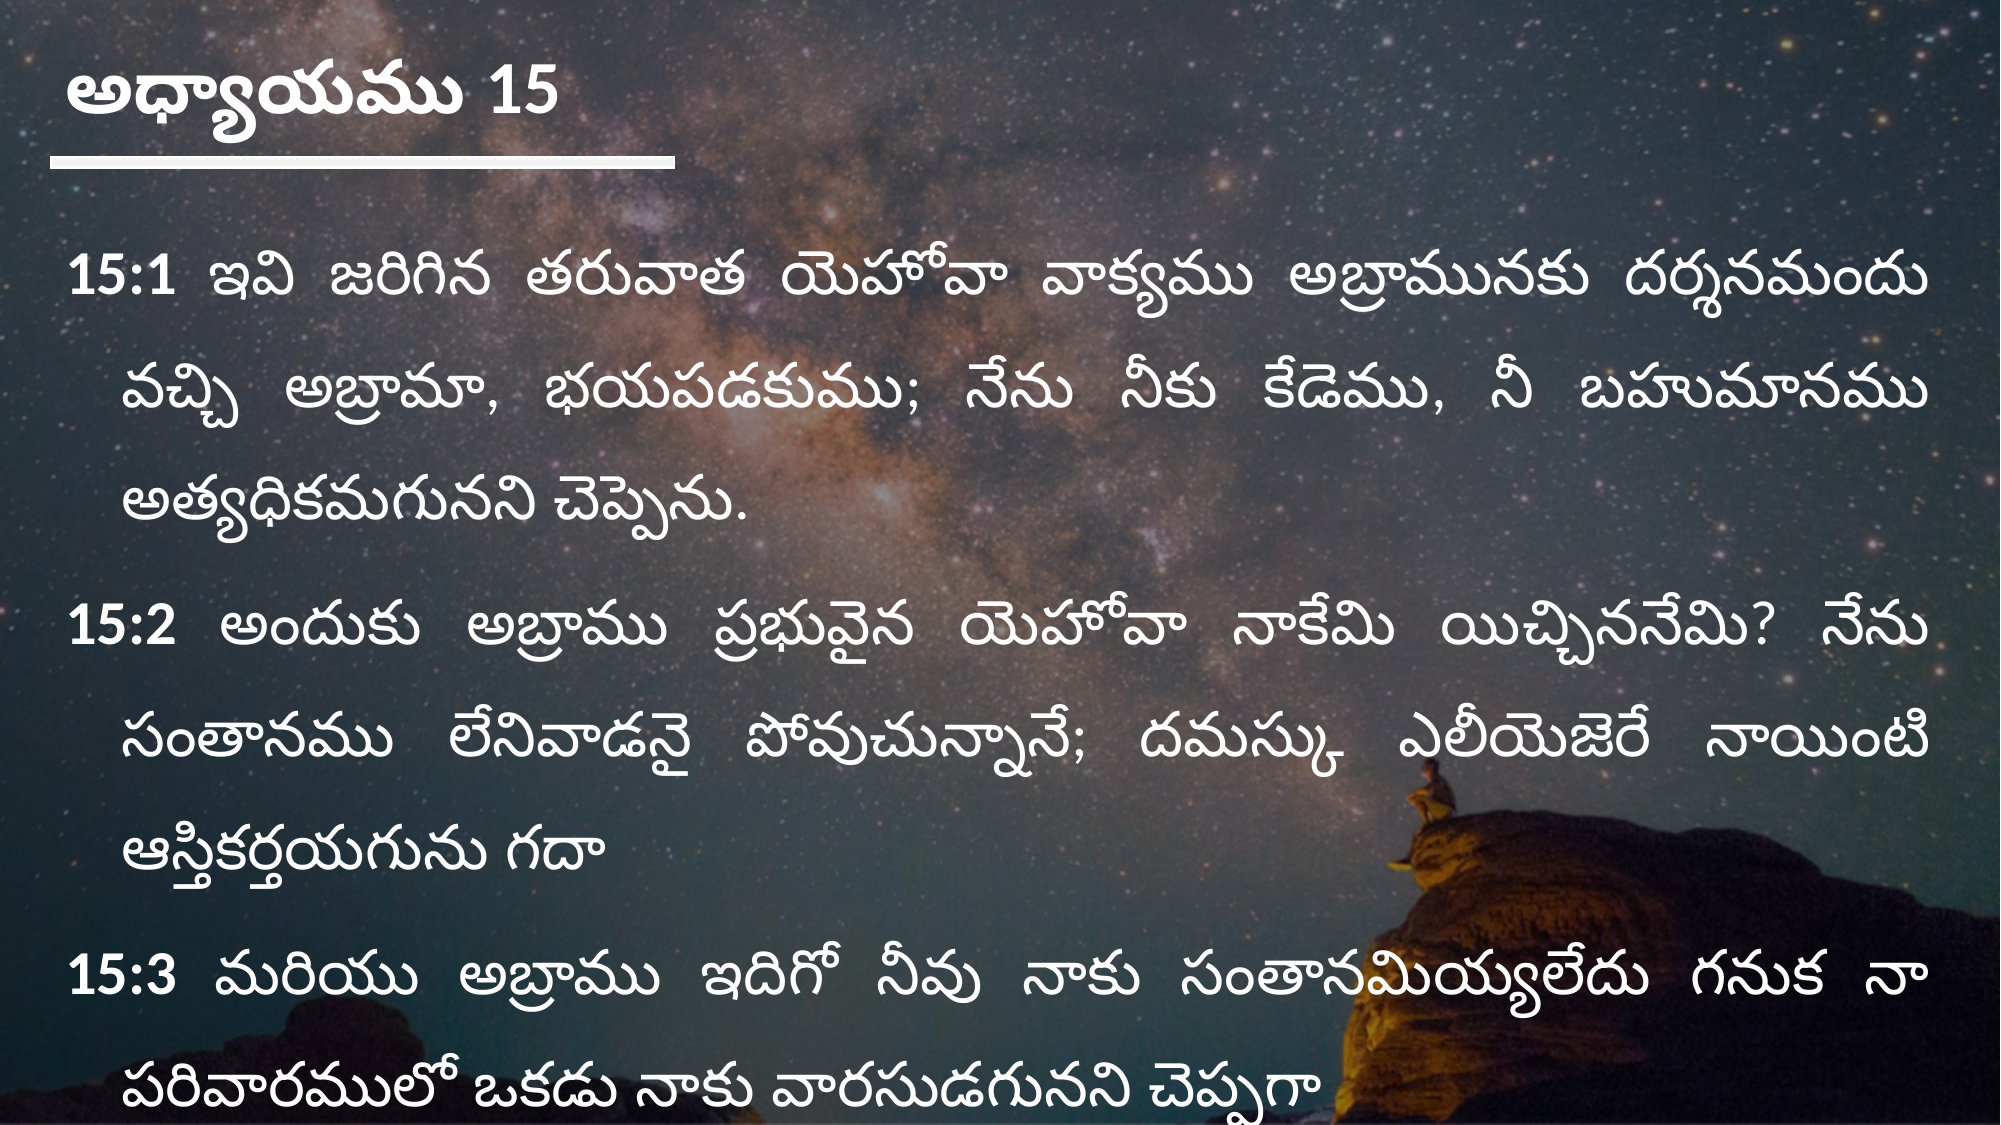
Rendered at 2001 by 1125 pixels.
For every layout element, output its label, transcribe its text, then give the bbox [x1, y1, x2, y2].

picture [0, 0, 2000, 1125]
title అధ్యాయము 15 [50, 0, 1925, 167]
list 15:1 ఇవి జరిగిన తరువాత యెహోవా వాక్యము అబ్రామునకు దర్శనమందు వచ్చి అబ్రామా, భయపడకుము; నేను నీకు కేడెము, నీ బహుమానము అత్యధికమగునని చెప్పెను. 15:2 అందుకు అబ్రాము ప్రభువైన యెహోవా నాకేమి యిచ్చిననేమి? నేను సంతానము లేనివాడనై పోవుచున్నానే; దమస్కు ఎలీయెజెరే నాయింటి ఆస్తికర్తయగును గదా 15:3 మరియు అబ్రాము ఇదిగో నీవు నాకు సంతానమియ్యలేదు గనుక నా పరివారములో ఒకడు నాకు వారసుడగునని చెప్పగా [50, 187, 1946, 1063]
